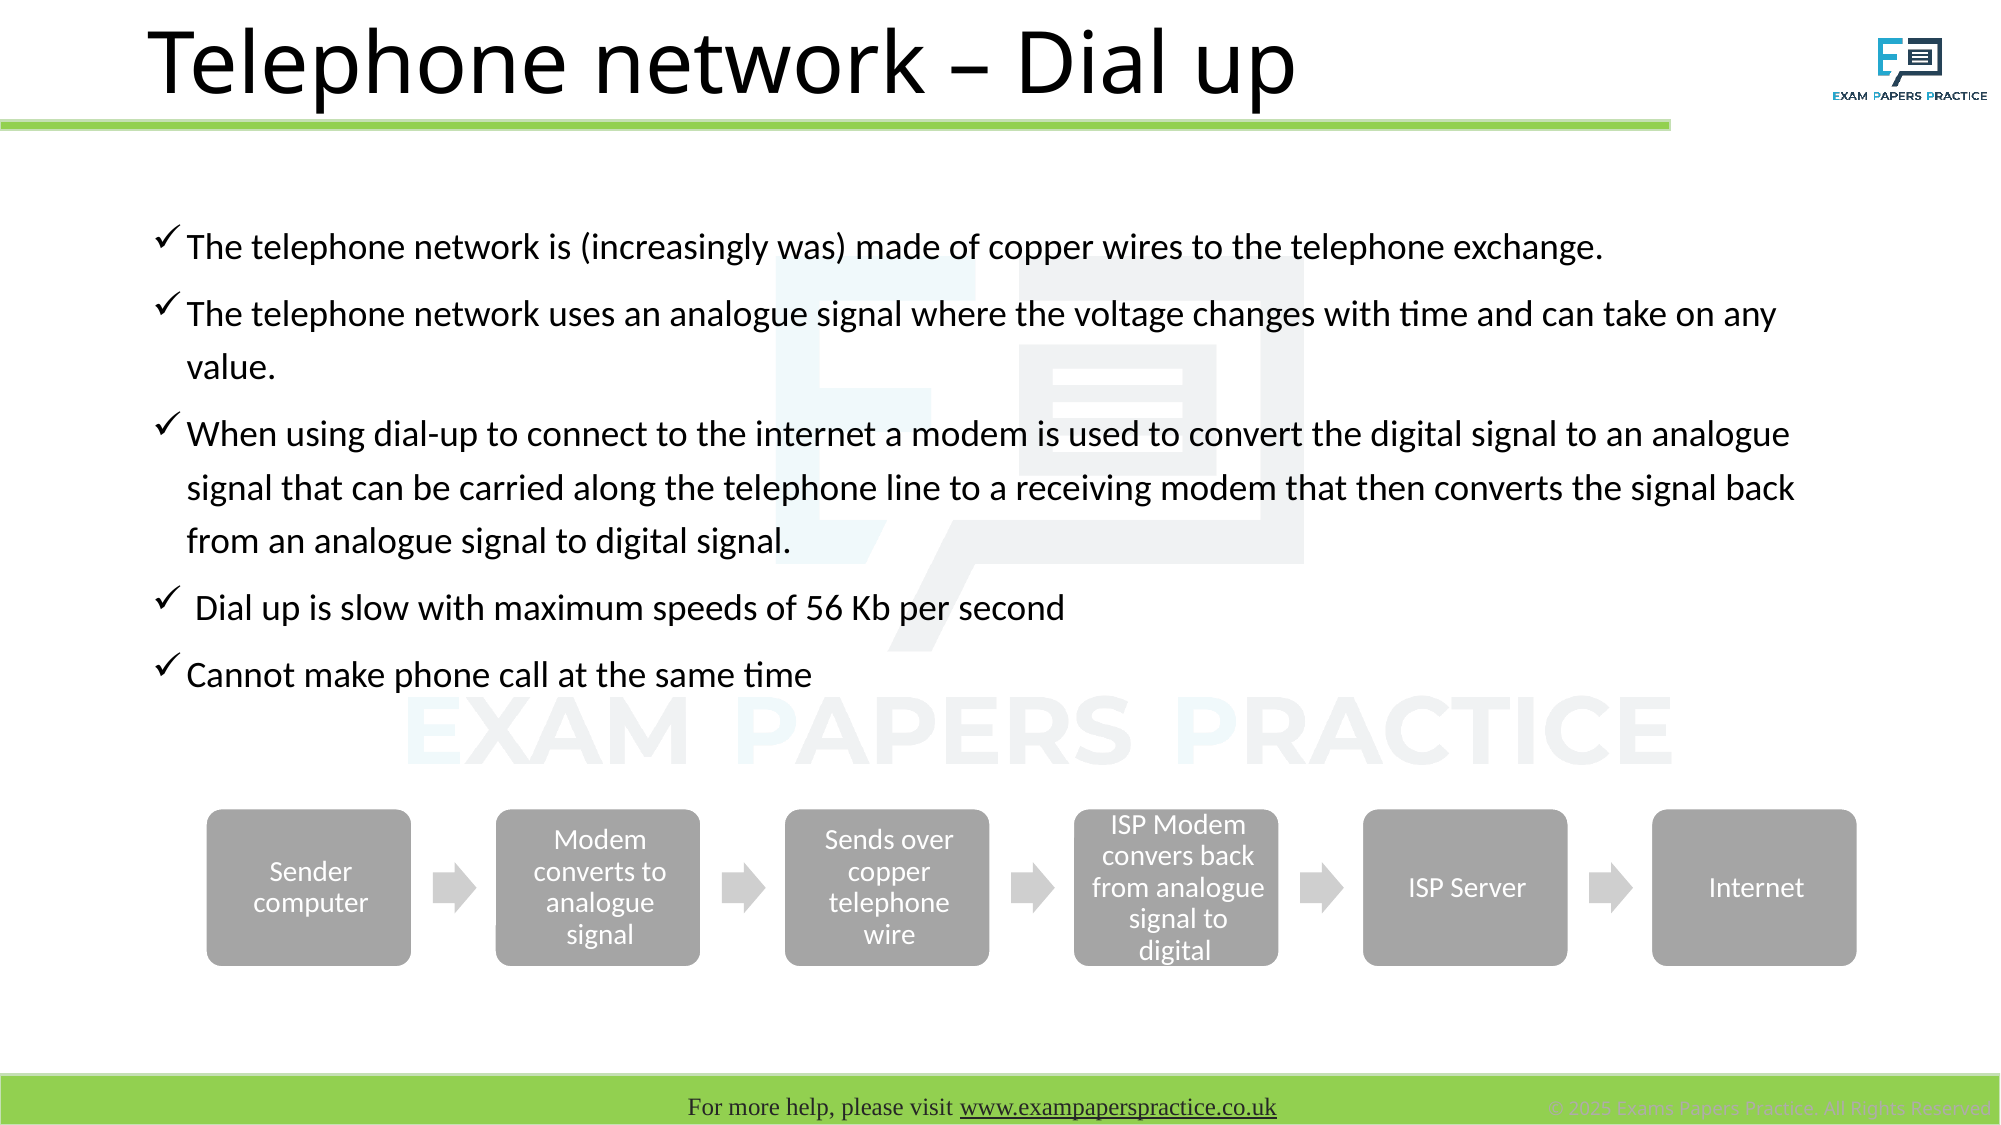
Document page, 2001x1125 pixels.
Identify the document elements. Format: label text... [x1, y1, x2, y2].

title Telephone network – Dial up [132, 11, 1858, 121]
list The telephone network is (increasingly was) made of copper wires to the telephone exchange. The telephone network uses an analogue signal where the voltage changes with time and can take on any value. When using dial-up to connect to the internet a modem is used to convert the digital signal to an analogue signal that can be carried along the telephone line to a receiving modem that then converts the signal back from an analogue signal to digital signal. Dial up is slow with maximum speeds of 56 Kb per second Cannot make phone call at the same time [137, 205, 1863, 706]
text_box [205, 790, 1858, 986]
